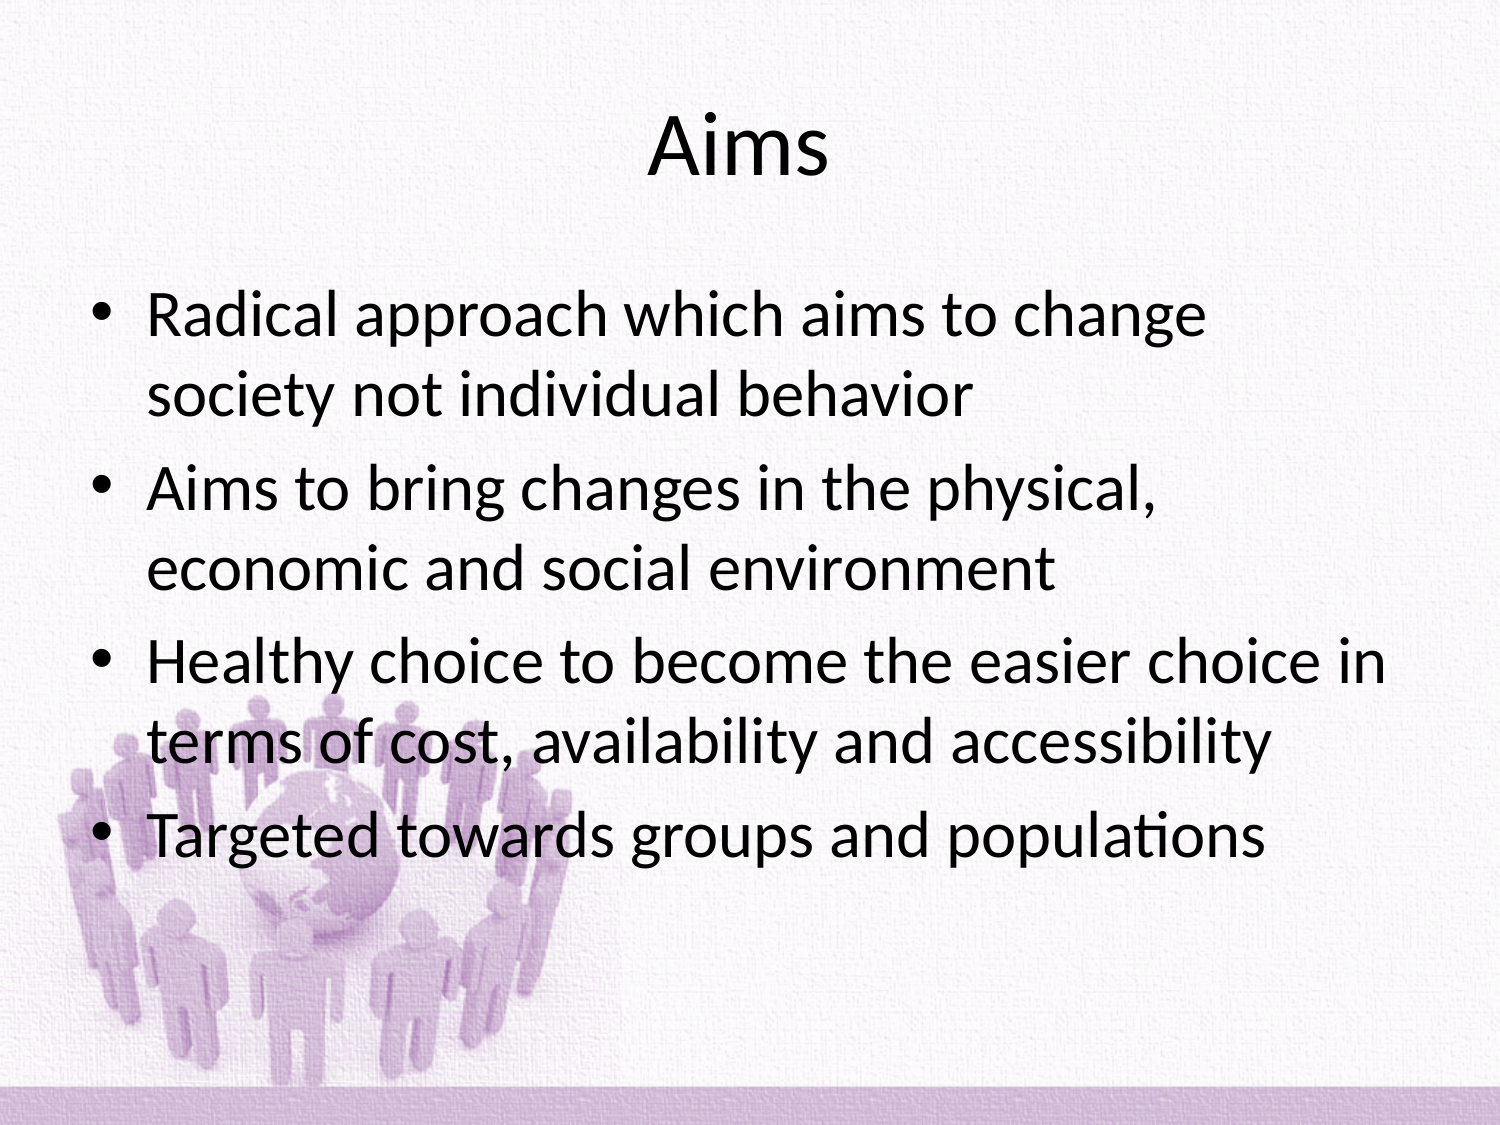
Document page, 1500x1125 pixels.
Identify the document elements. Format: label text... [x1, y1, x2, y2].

title Aims [75, 45, 1425, 233]
list Radical approach which aims to change society not individual behavior Aims to bring changes in the physical, economic and social environment Healthy choice to become the easier choice in terms of cost, availability and accessibility Targeted towards groups and populations [75, 262, 1425, 1005]
